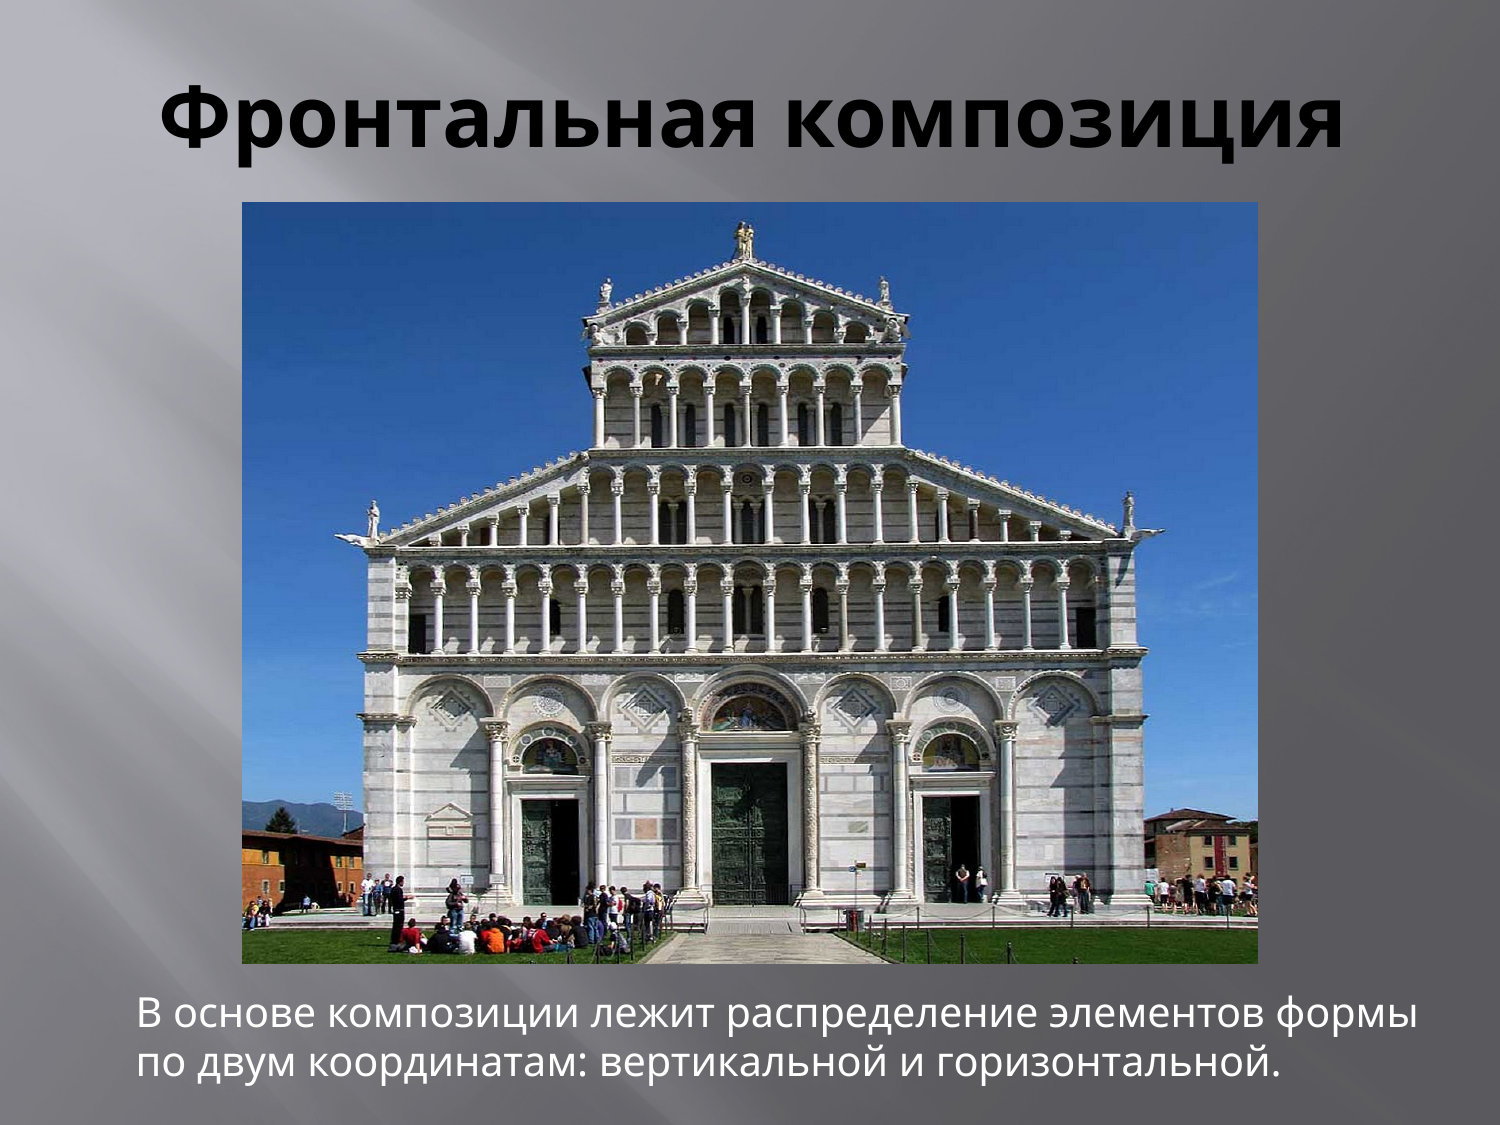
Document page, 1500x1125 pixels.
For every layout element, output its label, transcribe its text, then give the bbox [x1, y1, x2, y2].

list В основе композиции лежит распределение элементов формы по двум координатам: вертикальной и горизонтальной. [100, 978, 1451, 1125]
picture [241, 201, 1259, 965]
title Фронтальная композиция [78, 19, 1429, 207]
